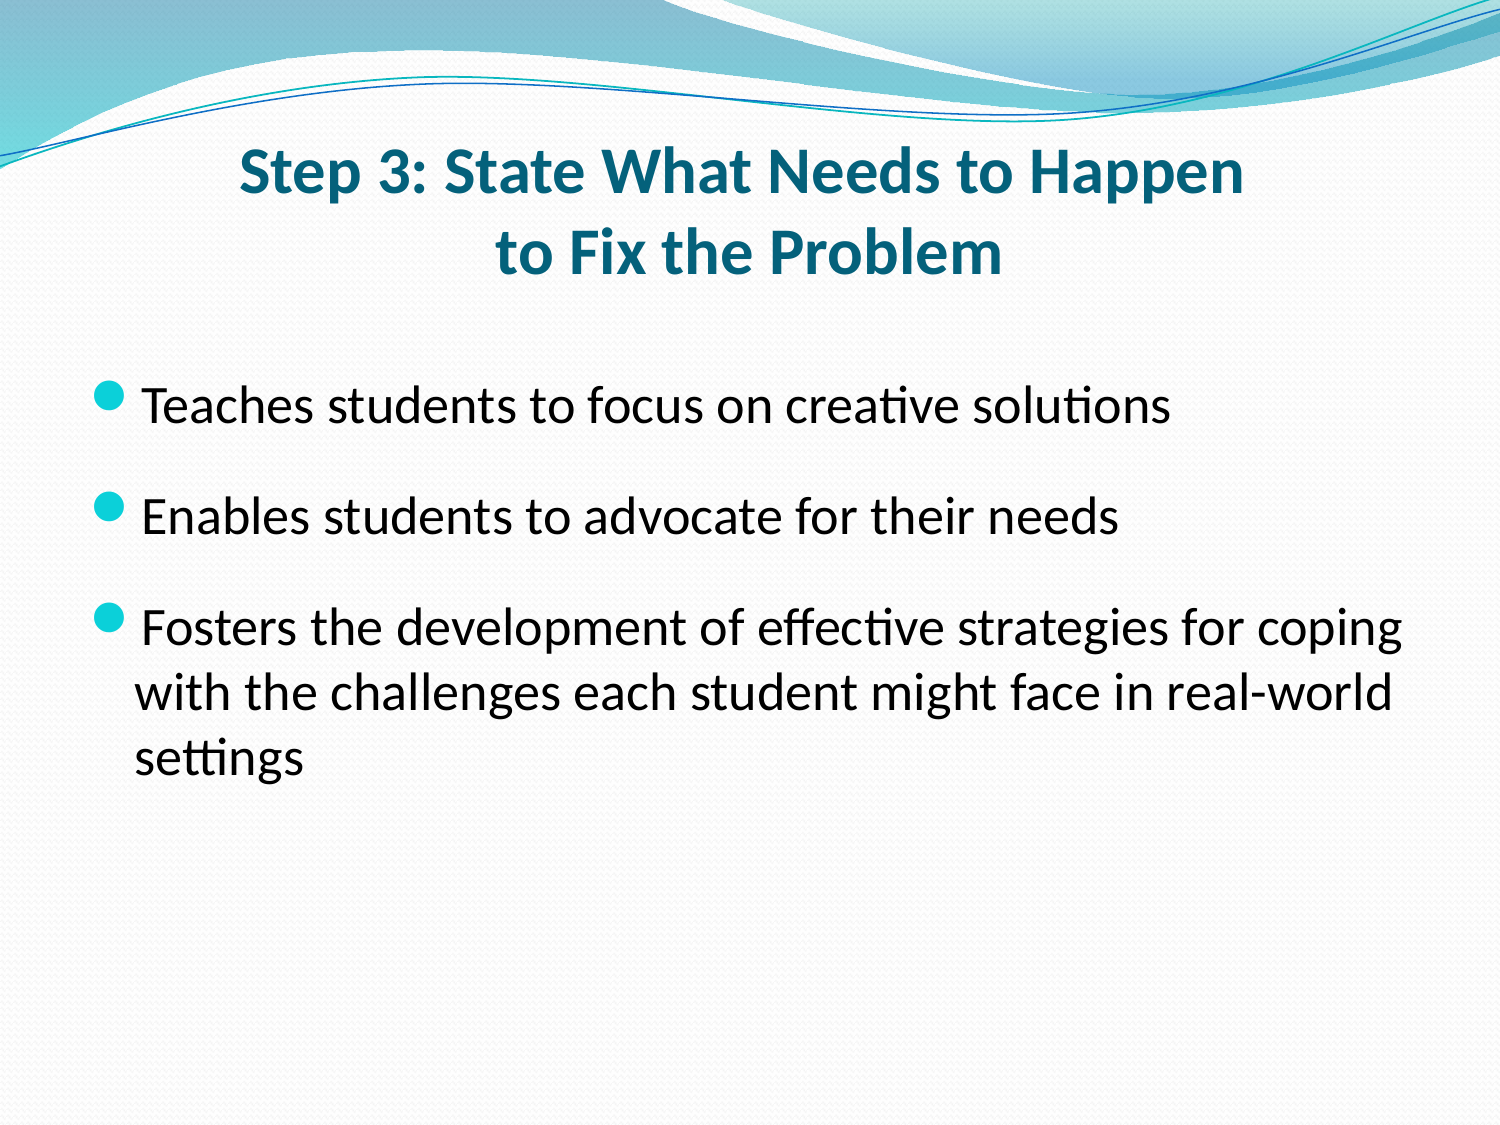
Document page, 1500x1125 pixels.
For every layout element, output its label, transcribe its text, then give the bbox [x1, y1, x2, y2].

title Step 3: State What Needs to Happen to Fix the Problem [75, 115, 1425, 288]
list Teaches students to focus on creative solutions Enables students to advocate for their needs Fosters the development of effective strategies for coping with the challenges each student might face in real-world settings [75, 362, 1425, 1038]
